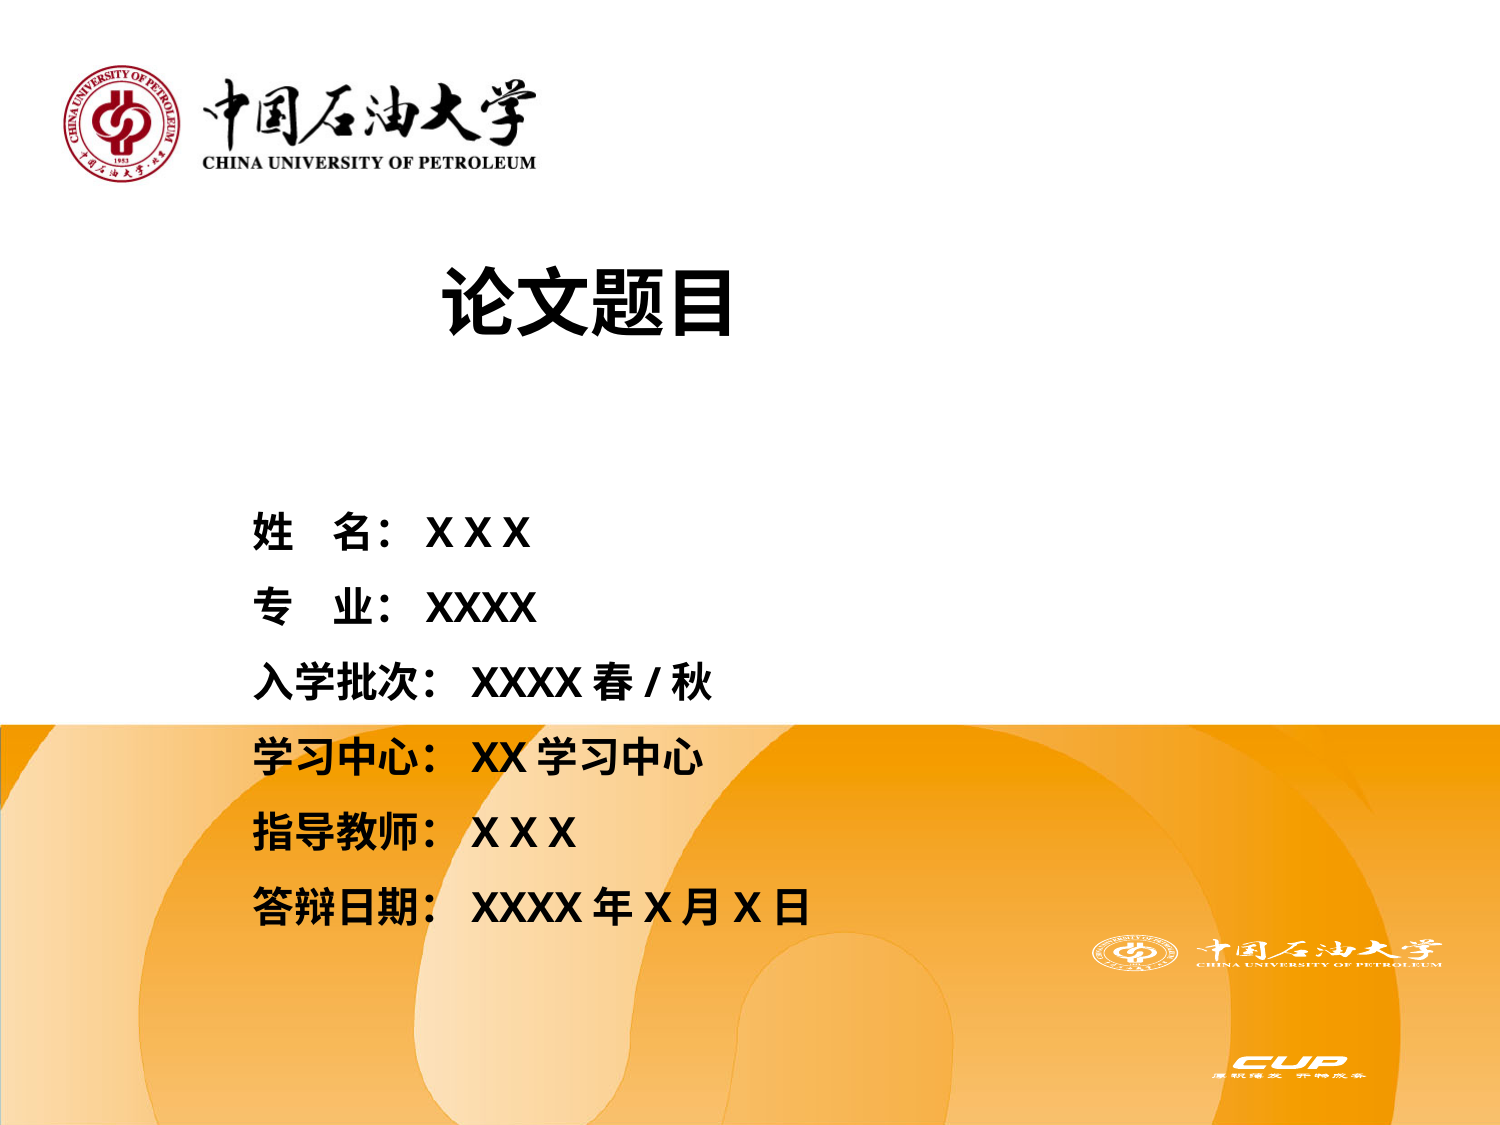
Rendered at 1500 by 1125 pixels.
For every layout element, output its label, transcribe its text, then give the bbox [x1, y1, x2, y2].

text_box 论文题目 姓 名：X X X 专 业：XXXX 入学批次：XXXX春/秋 学习中心：XX学习中心 指导教师：X X X 答辩日期：XXXX年X月X日 [0, 158, 1500, 992]
picture [37, 50, 563, 158]
picture [0, 992, 1500, 1125]
